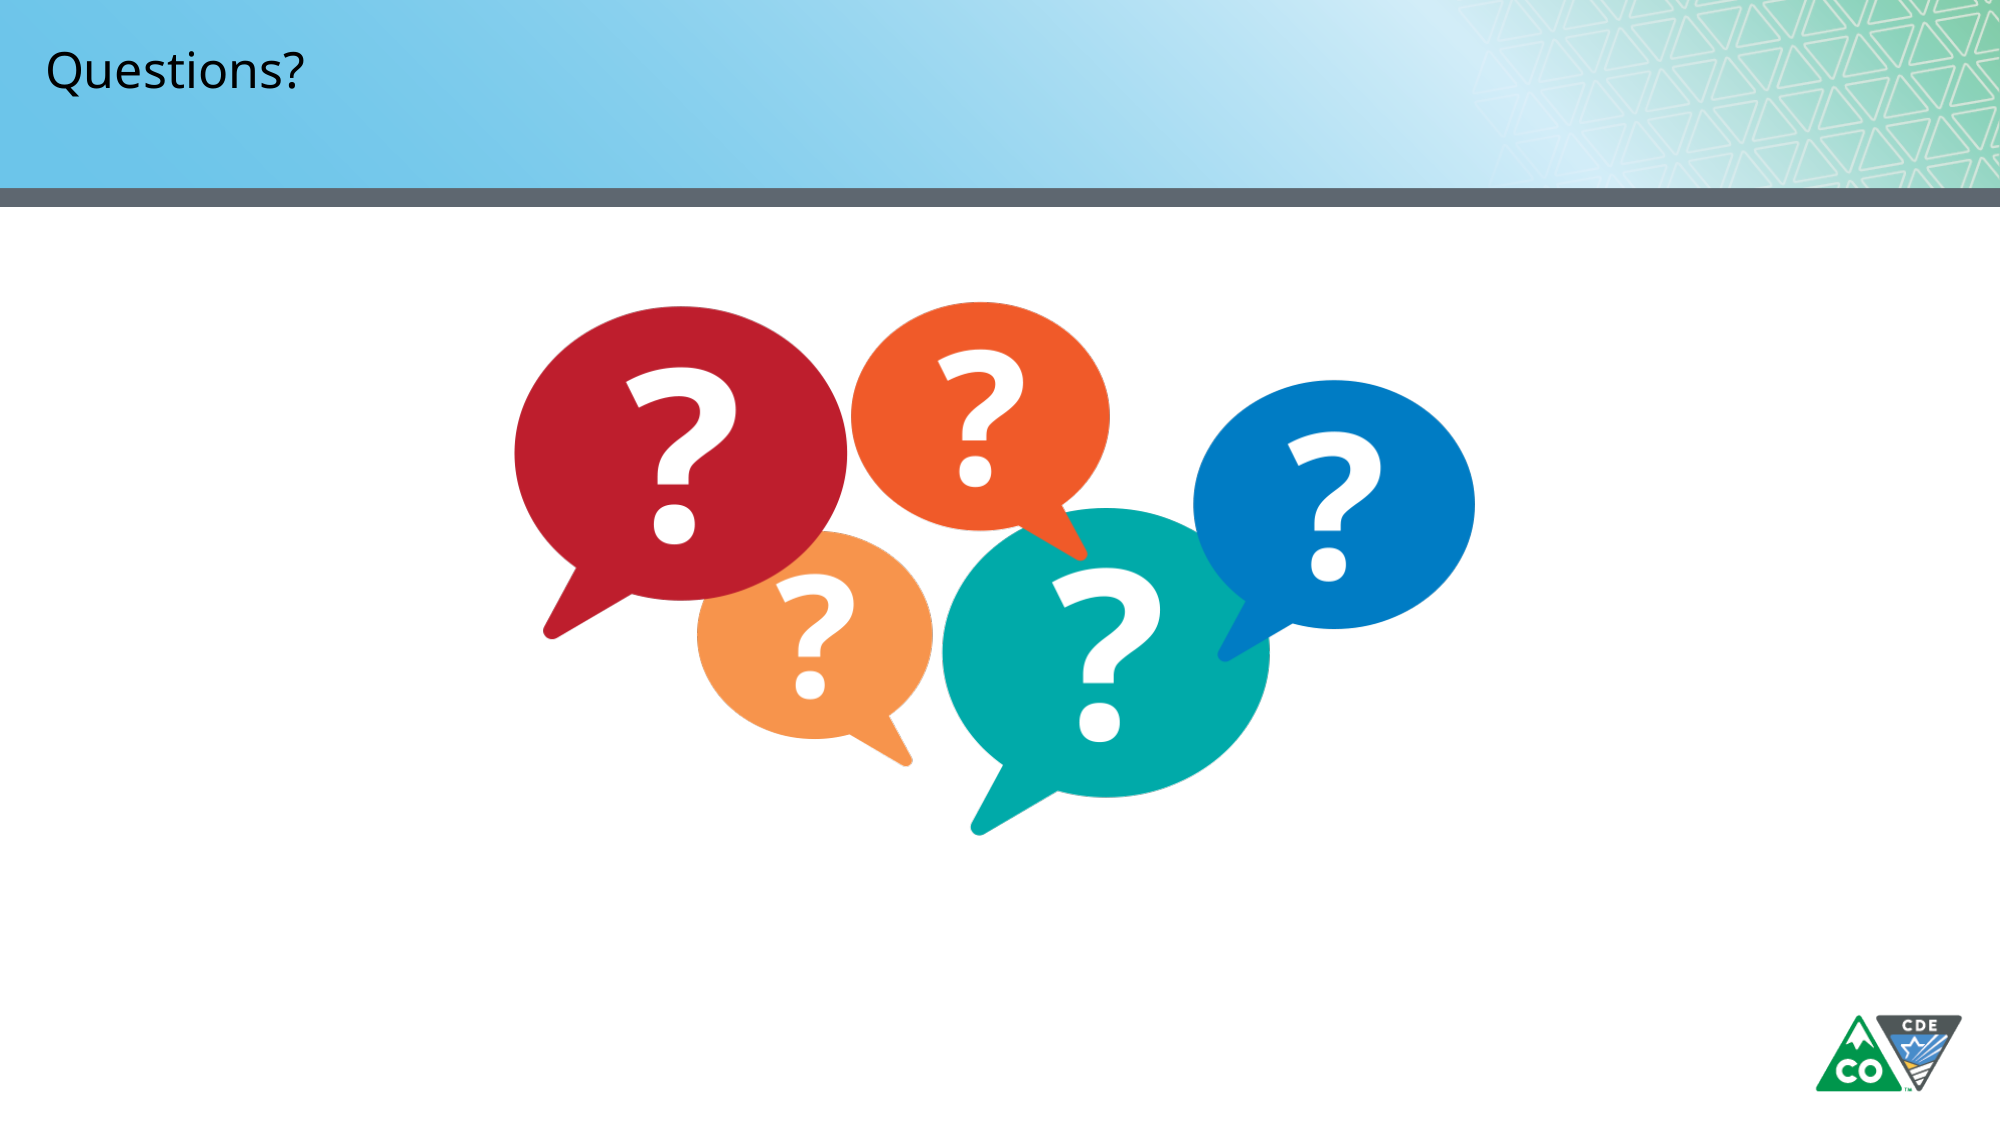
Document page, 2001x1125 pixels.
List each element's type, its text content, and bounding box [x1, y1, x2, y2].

picture [1803, 1006, 1972, 1099]
title Questions? [45, 45, 1000, 162]
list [509, 270, 1491, 855]
picture [0, 0, 2000, 207]
